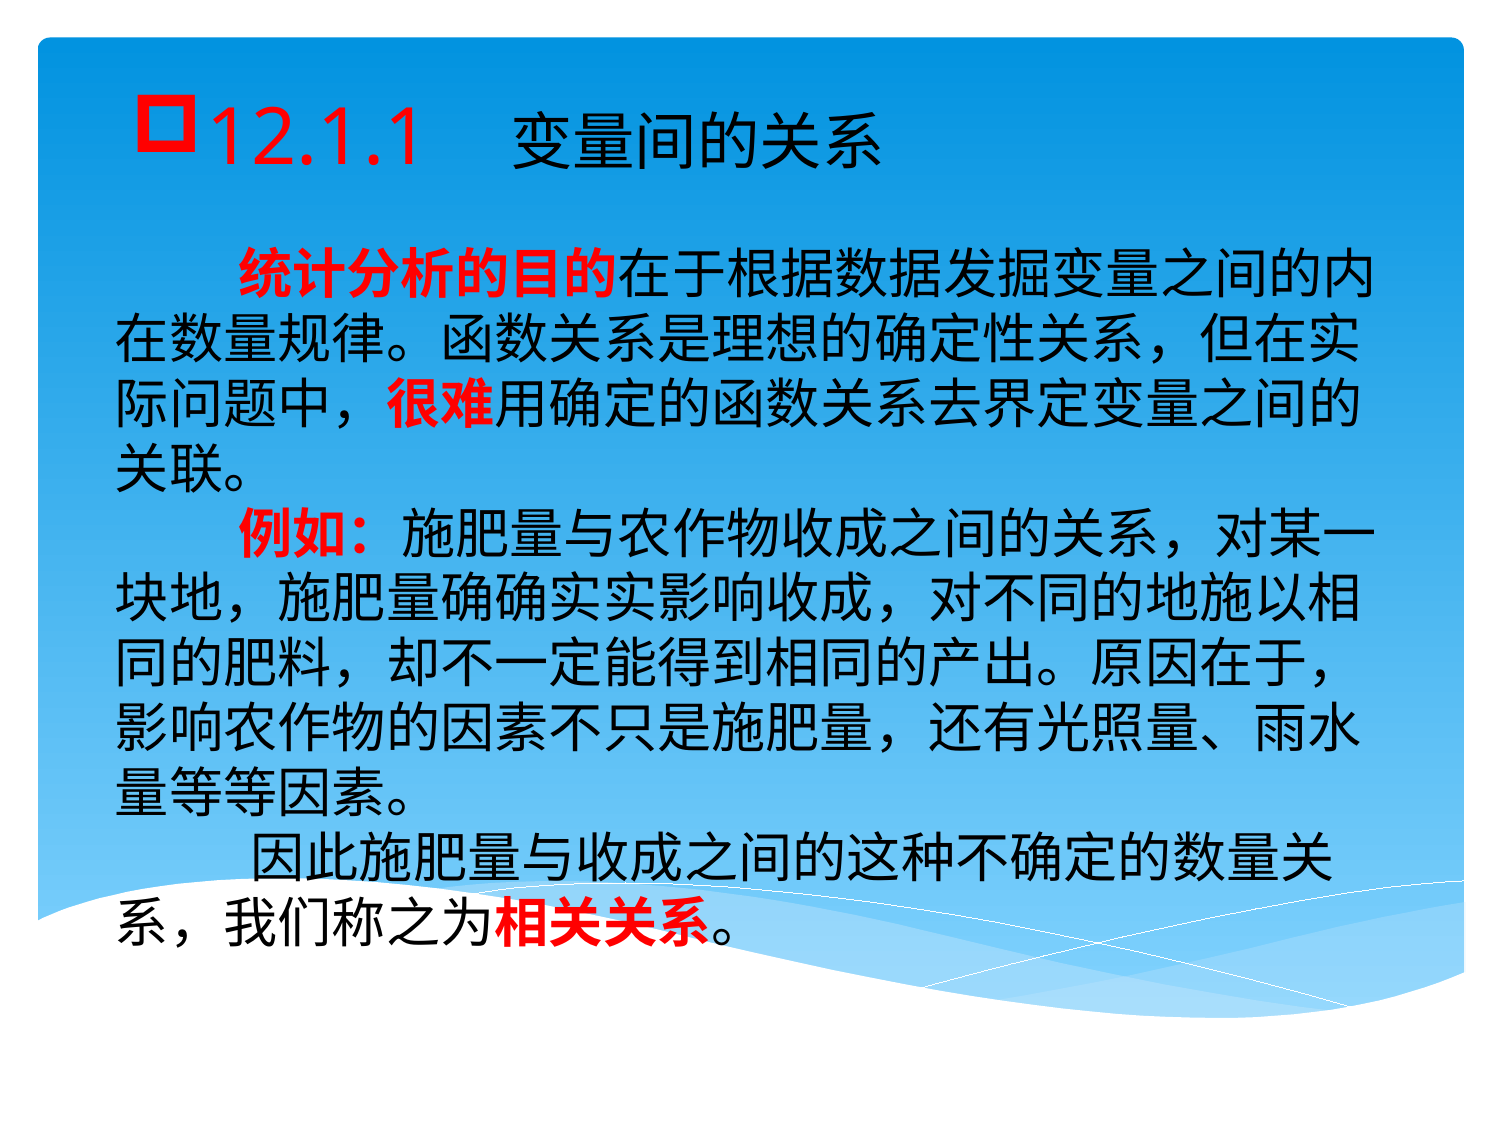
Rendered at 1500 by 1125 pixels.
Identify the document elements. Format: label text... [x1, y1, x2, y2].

text_box 统计分析的目的在于根据数据发掘变量之间的内在数量规律。函数关系是理想的确定性关系，但在实际问题中，很难用确定的函数关系去界定变量之间的关联。 例如：施肥量与农作物收成之间的关系，对某一块地，施肥量确确实实影响收成，对不同的地施以相同的肥料，却不一定能得到相同的产出。原因在于，影响农作物的因素不只是施肥量，还有光照量、雨水量等等因素。 因此施肥量与收成之间的这种不确定的数量关系，我们称之为相关关系。 [100, 231, 1400, 961]
text_box 12.1.1 变量间的关系 [41, 78, 1447, 208]
